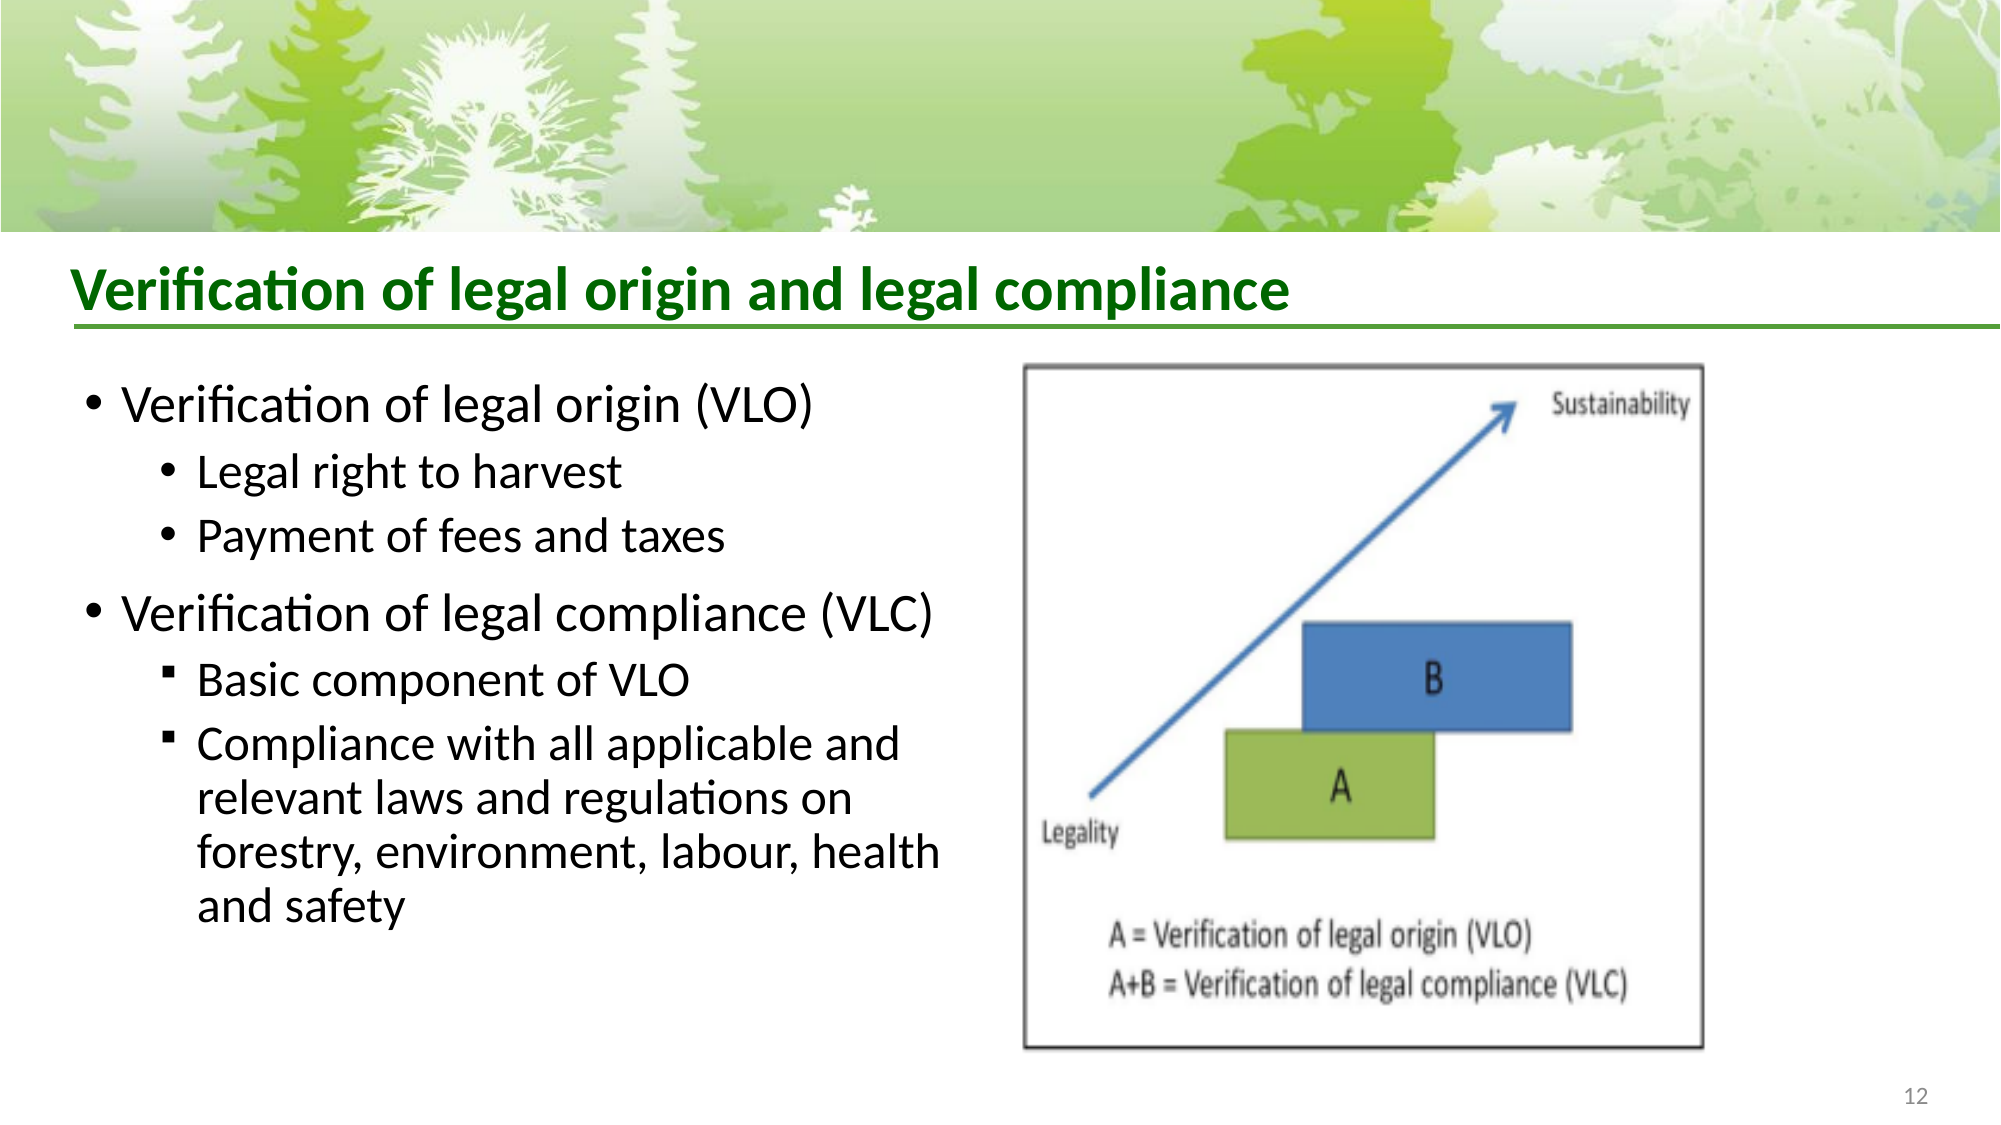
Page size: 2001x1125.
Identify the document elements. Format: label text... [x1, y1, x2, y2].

title Verification of legal origin and legal compliance [55, 196, 1406, 385]
picture [1014, 342, 1717, 1066]
list Verification of legal origin (VLO) Legal right to harvest Payment of fees and taxes Verification of legal compliance (VLC) Basic component of VLO Compliance with all applicable and relevant laws and regulations on forestry, environment, labour, health and safety [69, 368, 1015, 1083]
picture [0, 0, 2000, 232]
slide_number 12 [1493, 1065, 1944, 1125]
